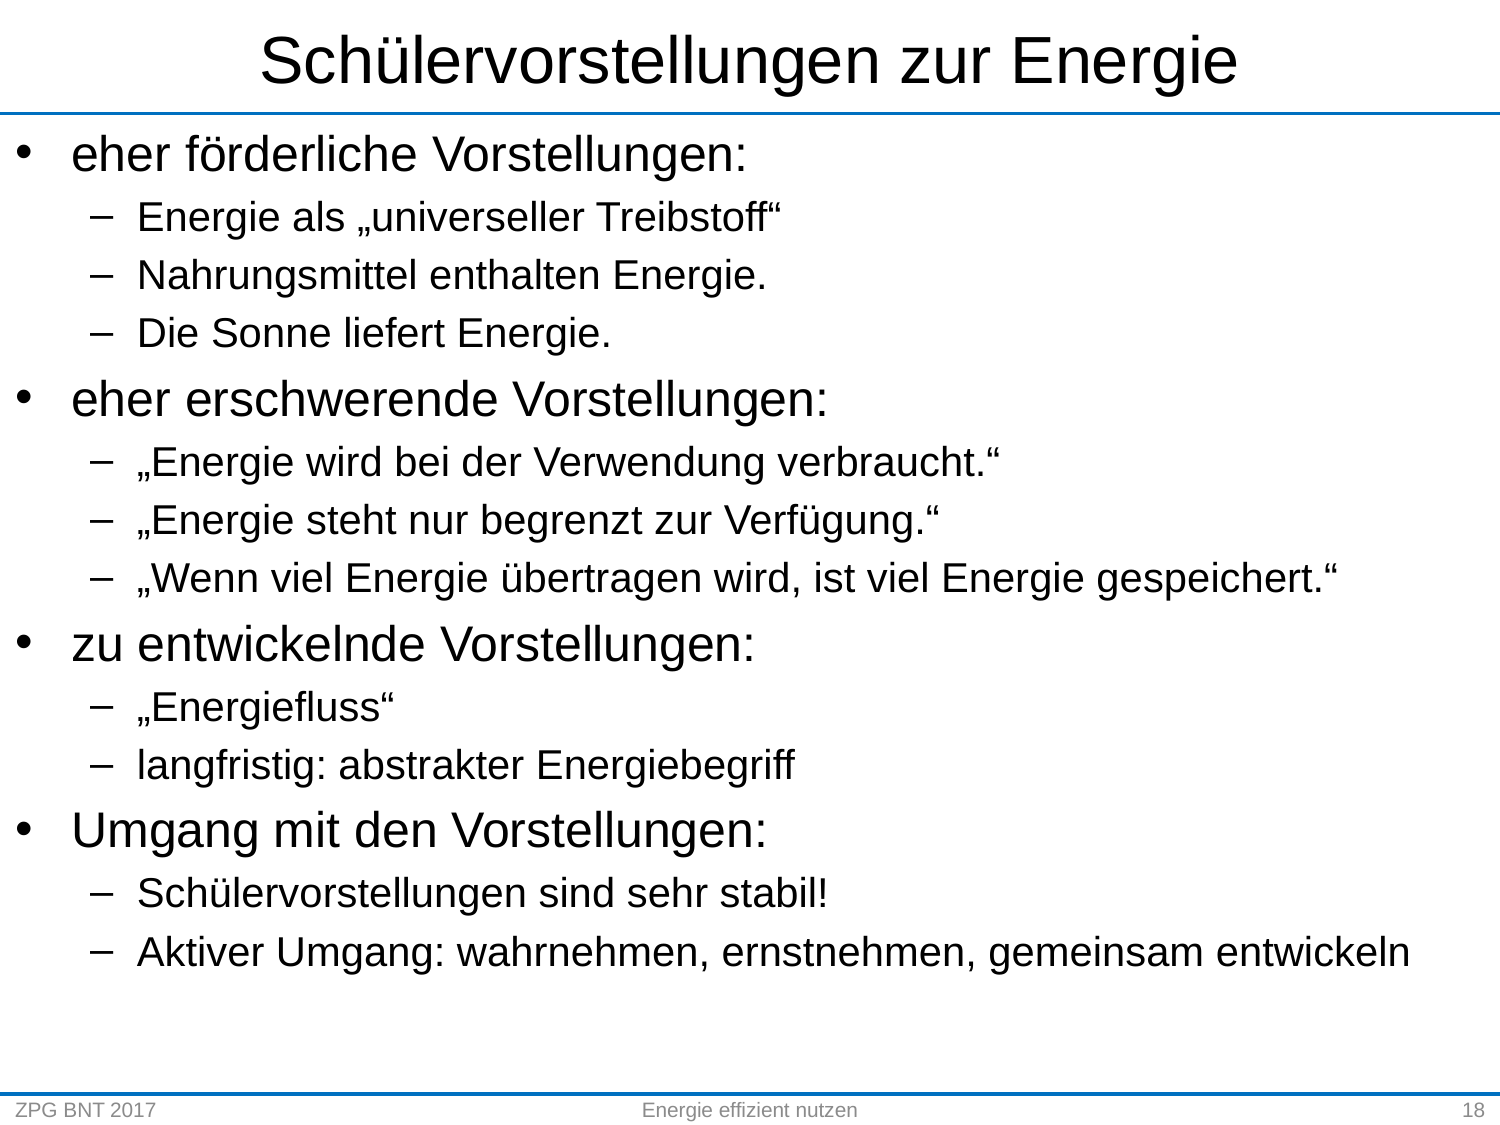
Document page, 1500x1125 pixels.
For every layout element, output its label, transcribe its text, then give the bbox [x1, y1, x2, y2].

title Schülervorstellungen zur Energie [0, 0, 1500, 113]
slide_number 18 [1104, 1094, 1500, 1125]
footer Energie effizient nutzen [512, 1094, 988, 1125]
slide_number ZPG BNT 2017 [0, 1094, 408, 1125]
list eher förderliche Vorstellungen: Energie als „universeller Treibstoff“ Nahrungsmittel enthalten Energie. Die Sonne liefert Energie. eher erschwerende Vorstellungen: „Energie wird bei der Verwendung verbraucht.“ „Energie steht nur begrenzt zur Verfügung.“ „Wenn viel Energie übertragen wird, ist viel Energie gespeichert.“ zu entwickelnde Vorstellungen: „Energiefluss“ langfristig: abstrakter Energiebegriff Umgang mit den Vorstellungen: Schülervorstellungen sind sehr stabil! Aktiver Umgang: wahrnehmen, ernstnehmen, gemeinsam entwickeln [0, 113, 1500, 1094]
